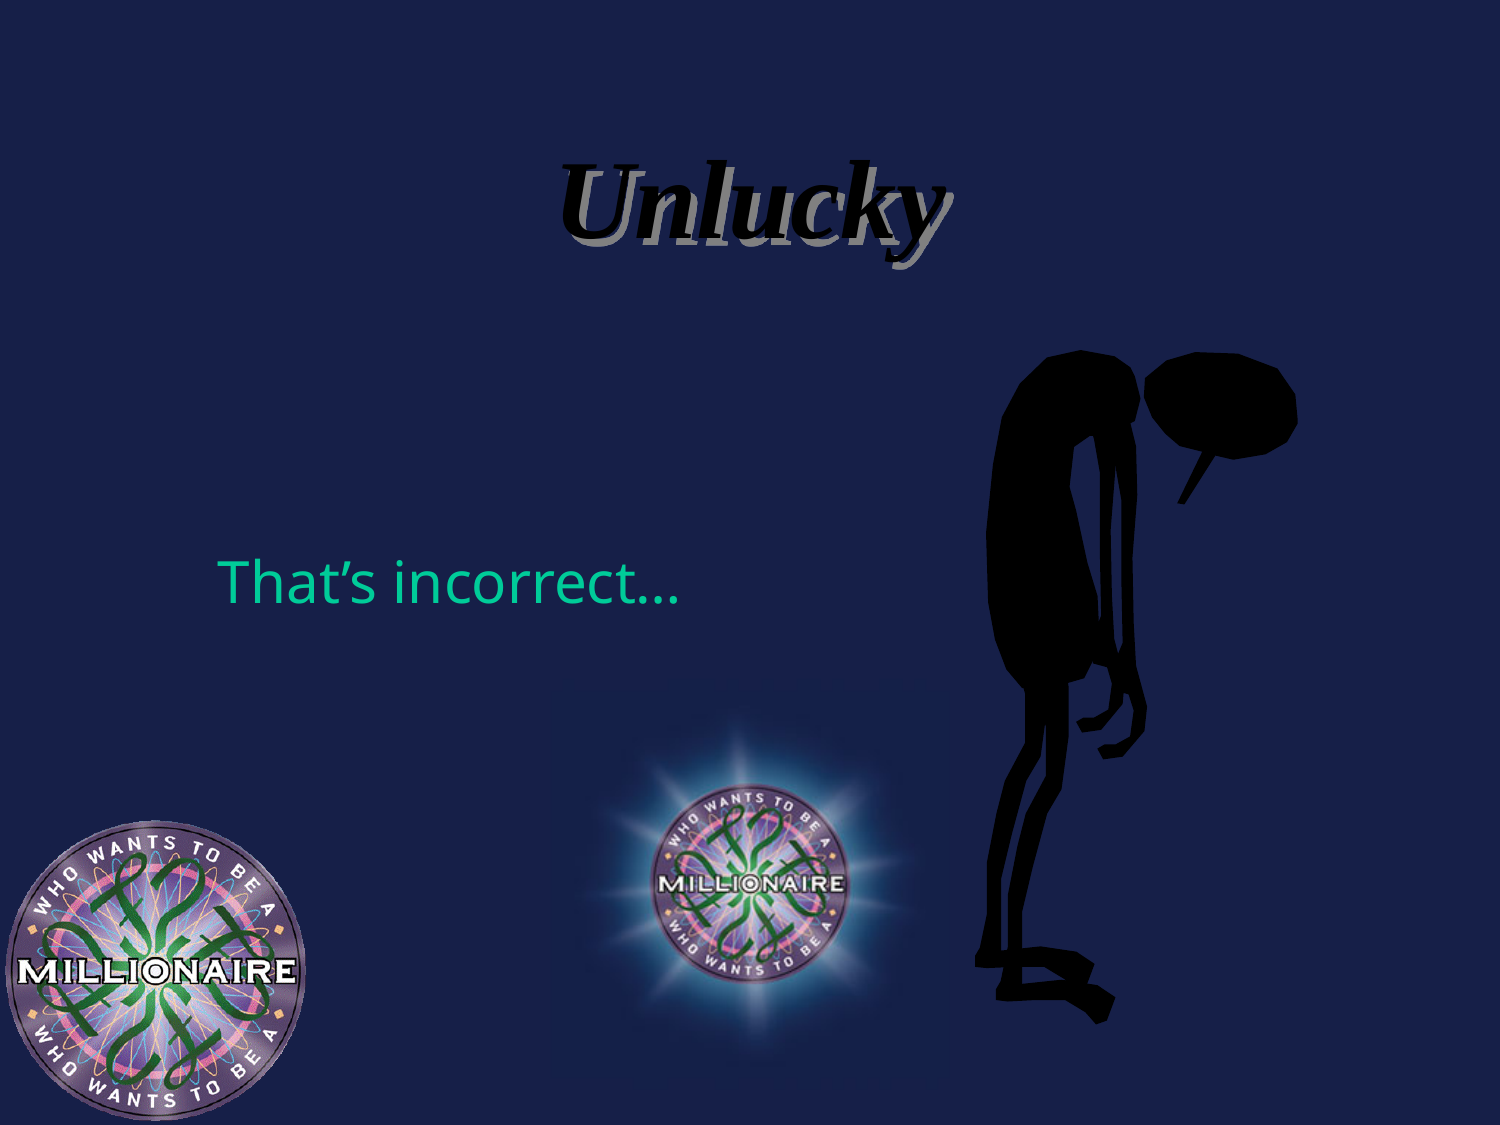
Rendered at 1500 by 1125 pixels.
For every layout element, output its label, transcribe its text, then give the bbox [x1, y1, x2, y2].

list That’s incorrect… [87, 537, 813, 701]
title Unlucky [112, 99, 1388, 288]
picture [0, 0, 1500, 1125]
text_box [974, 349, 1298, 1026]
